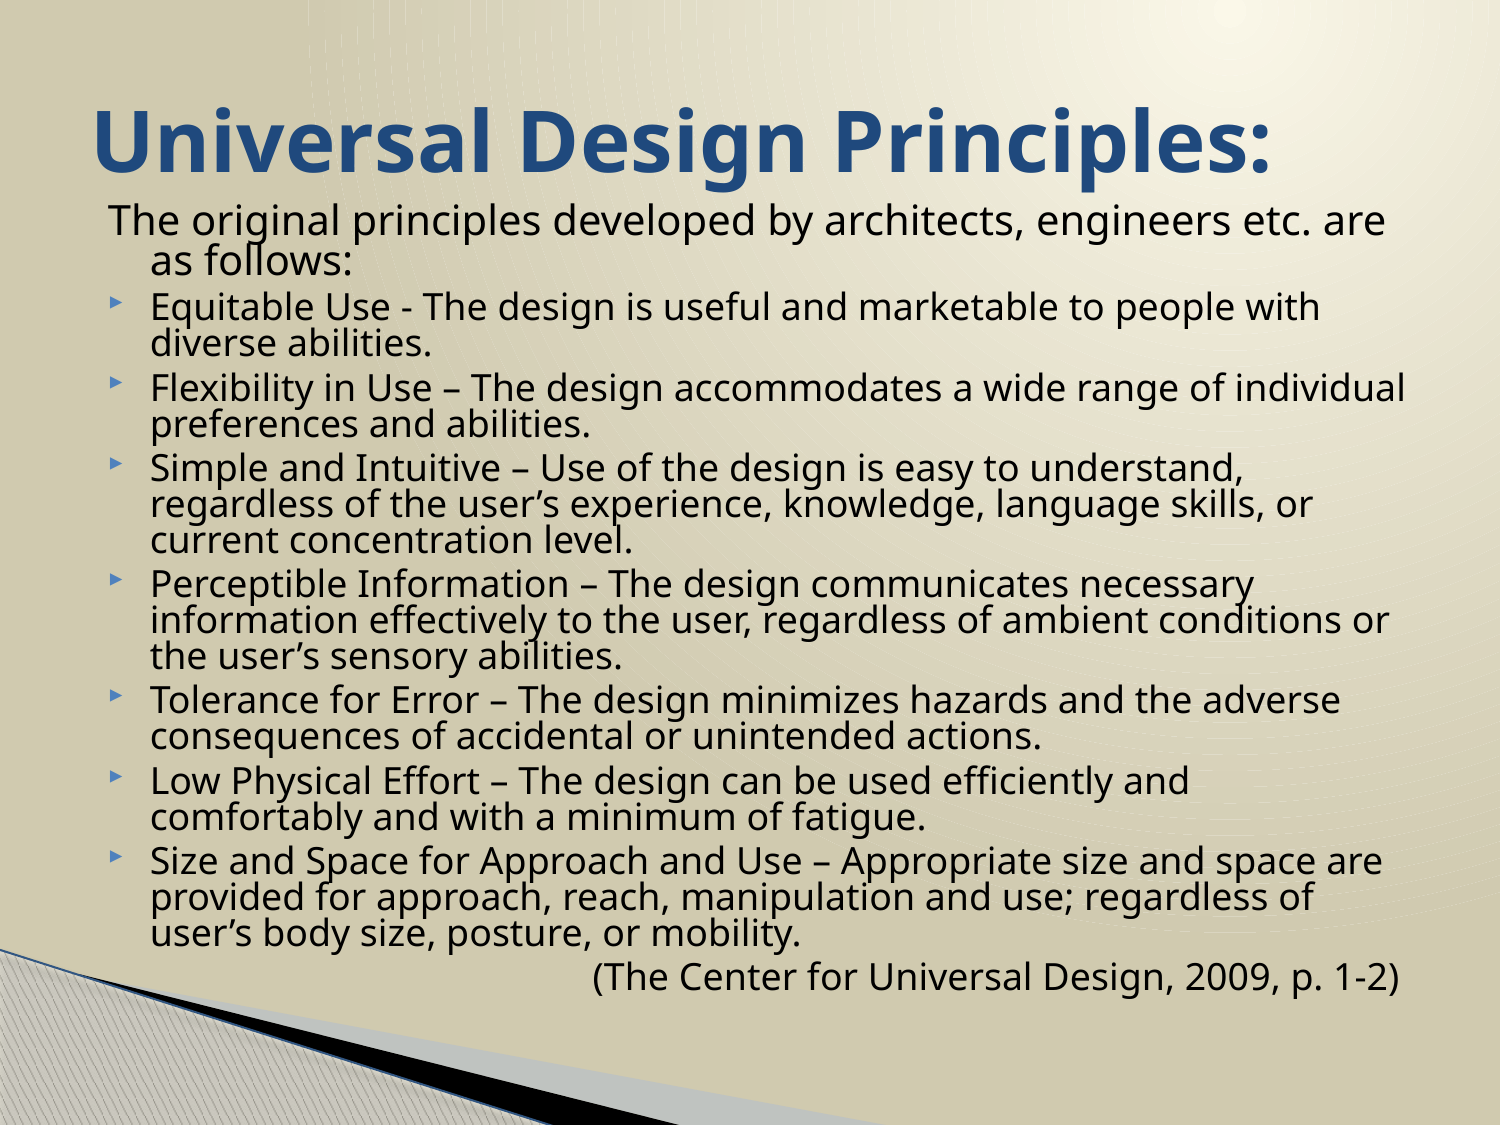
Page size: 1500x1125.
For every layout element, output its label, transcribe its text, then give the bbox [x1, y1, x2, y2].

title Universal Design Principles: [75, 45, 1425, 196]
list The original principles developed by architects, engineers etc. are as follows: Equitable Use - The design is useful and marketable to people with diverse abilities. Flexibility in Use – The design accommodates a wide range of individual preferences and abilities. Simple and Intuitive – Use of the design is easy to understand, regardless of the user’s experience, knowledge, language skills, or current concentration level. Perceptible Information – The design communicates necessary information effectively to the user, regardless of ambient conditions or the user’s sensory abilities. Tolerance for Error – The design minimizes hazards and the adverse consequences of accidental or unintended actions. Low Physical Effort – The design can be used efficiently and comfortably and with a minimum of fatigue. Size and Space for Approach and Use – Appropriate size and space are provided for approach, reach, manipulation and use; regardless of user’s body size, posture, or mobility. (The Center for Universal Design, 2009, p. 1-2) [74, 196, 1426, 1059]
